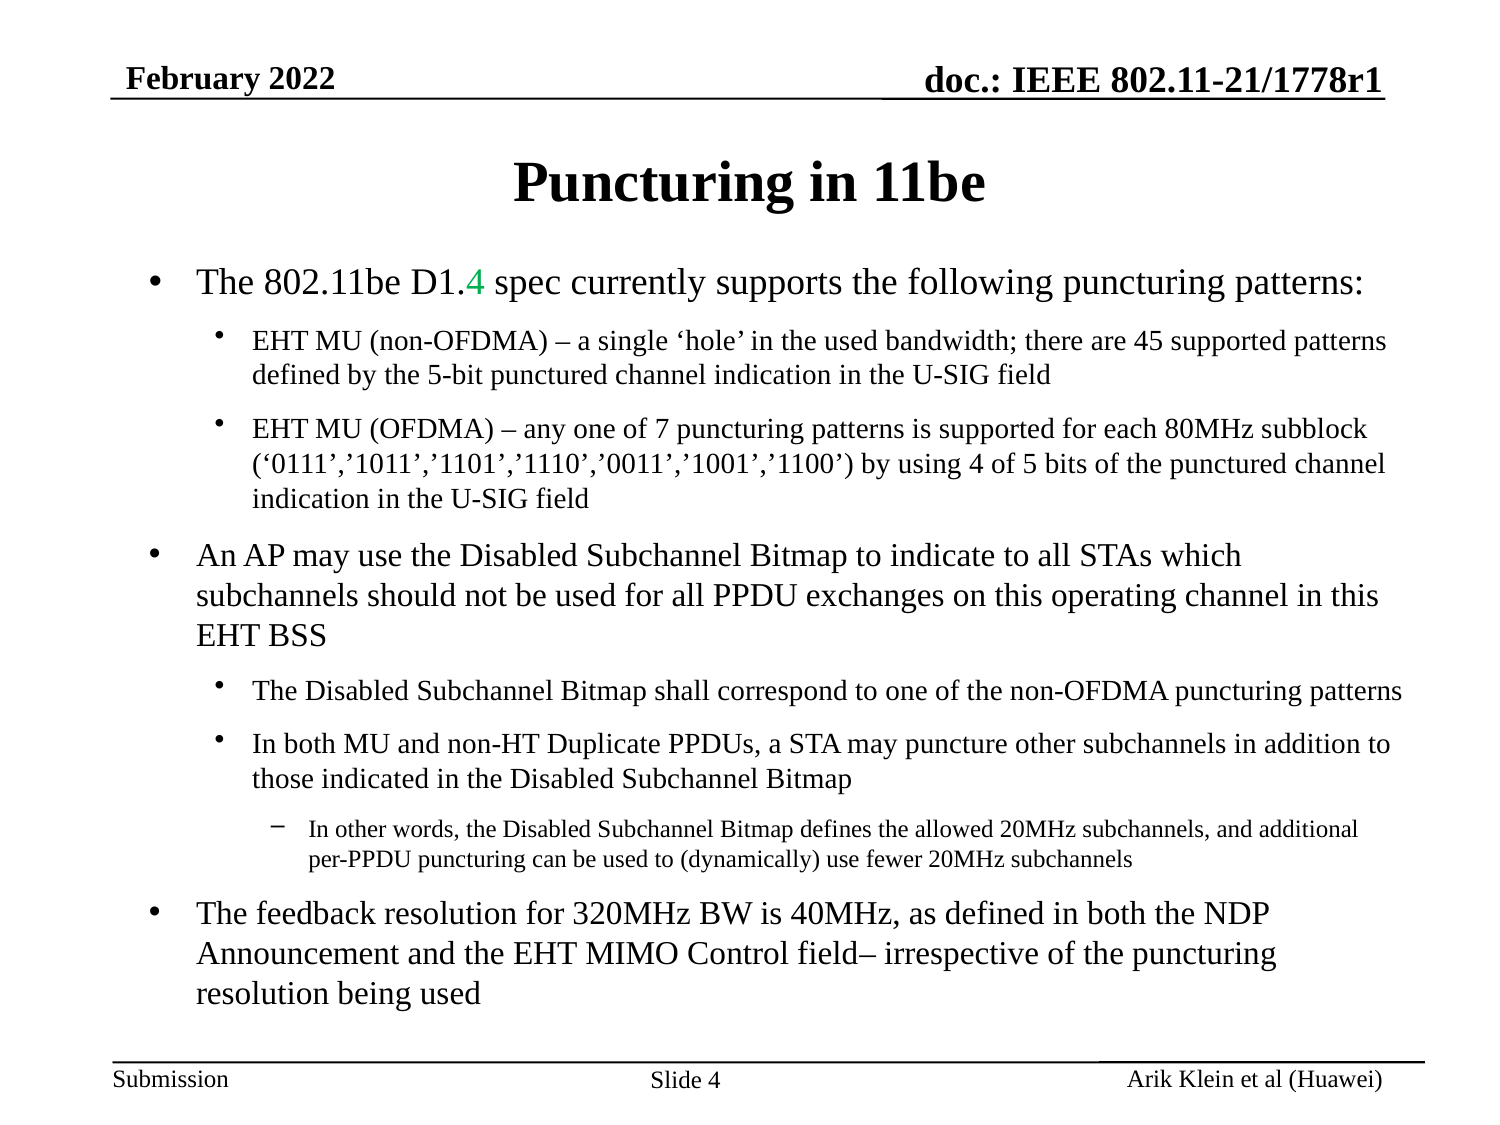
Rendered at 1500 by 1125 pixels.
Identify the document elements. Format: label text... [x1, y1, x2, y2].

list The 802.11be D1.4 spec currently supports the following puncturing patterns: EHT MU (non-OFDMA) – a single ‘hole’ in the used bandwidth; there are 45 supported patterns defined by the 5-bit punctured channel indication in the U-SIG field EHT MU (OFDMA) – any one of 7 puncturing patterns is supported for each 80MHz subblock (‘0111’,’1011’,’1101’,’1110’,’0011’,’1001’,’1100’) by using 4 of 5 bits of the punctured channel indication in the U-SIG field An AP may use the Disabled Subchannel Bitmap to indicate to all STAs which subchannels should not be used for all PPDU exchanges on this operating channel in this EHT BSS The Disabled Subchannel Bitmap shall correspond to one of the non-OFDMA puncturing patterns In both MU and non-HT Duplicate PPDUs, a STA may puncture other subchannels in addition to those indicated in the Disabled Subchannel Bitmap In other words, the Disabled Subchannel Bitmap defines the allowed 20MHz subchannels, and additional per-PPDU puncturing can be used to (dynamically) use fewer 20MHz subchannels The feedback resolution for 320MHz BW is 40MHz, as defined in both the NDP Announcement and the EHT MIMO Control field– irrespective of the puncturing resolution being used [124, 249, 1426, 988]
title Puncturing in 11be [112, 133, 1388, 222]
